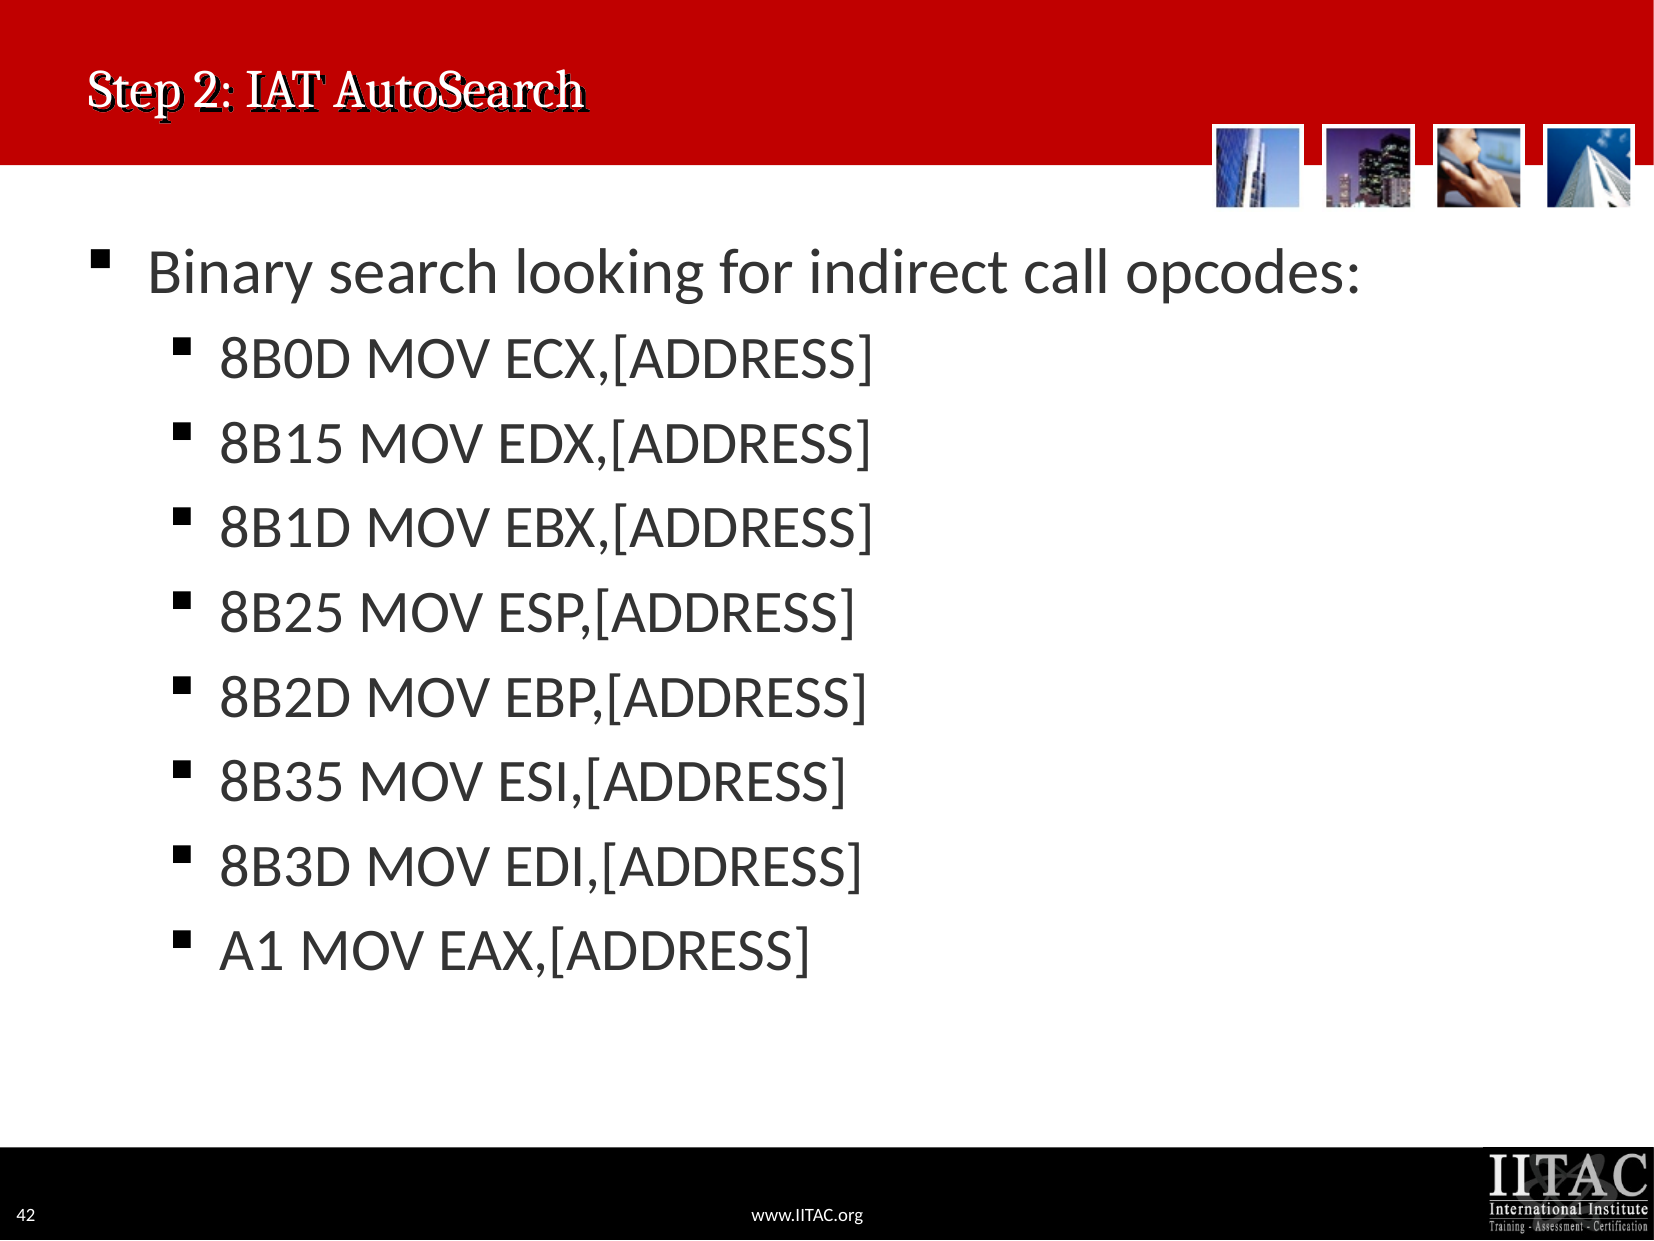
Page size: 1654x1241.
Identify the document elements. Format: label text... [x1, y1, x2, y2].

picture [1483, 1147, 1654, 1240]
picture [1433, 135, 1525, 212]
list Binary search looking for indirect call opcodes: 8B0D MOV ECX,[ADDRESS] 8B15 MOV EDX,[ADDRESS] 8B1D MOV EBX,[ADDRESS] 8B25 MOV ESP,[ADDRESS] 8B2D MOV EBP,[ADDRESS] 8B35 MOV ESI,[ADDRESS] 8B3D MOV EDI,[ADDRESS] A1 MOV EAX,[ADDRESS] [68, 220, 1592, 1144]
picture [1212, 135, 1304, 212]
slide_number 42 [0, 1194, 152, 1241]
picture [1543, 124, 1635, 212]
title Step 2: IAT AutoSearch [71, 41, 1596, 130]
footer www.IITAC.org [152, 1194, 1466, 1239]
picture [1322, 135, 1415, 212]
